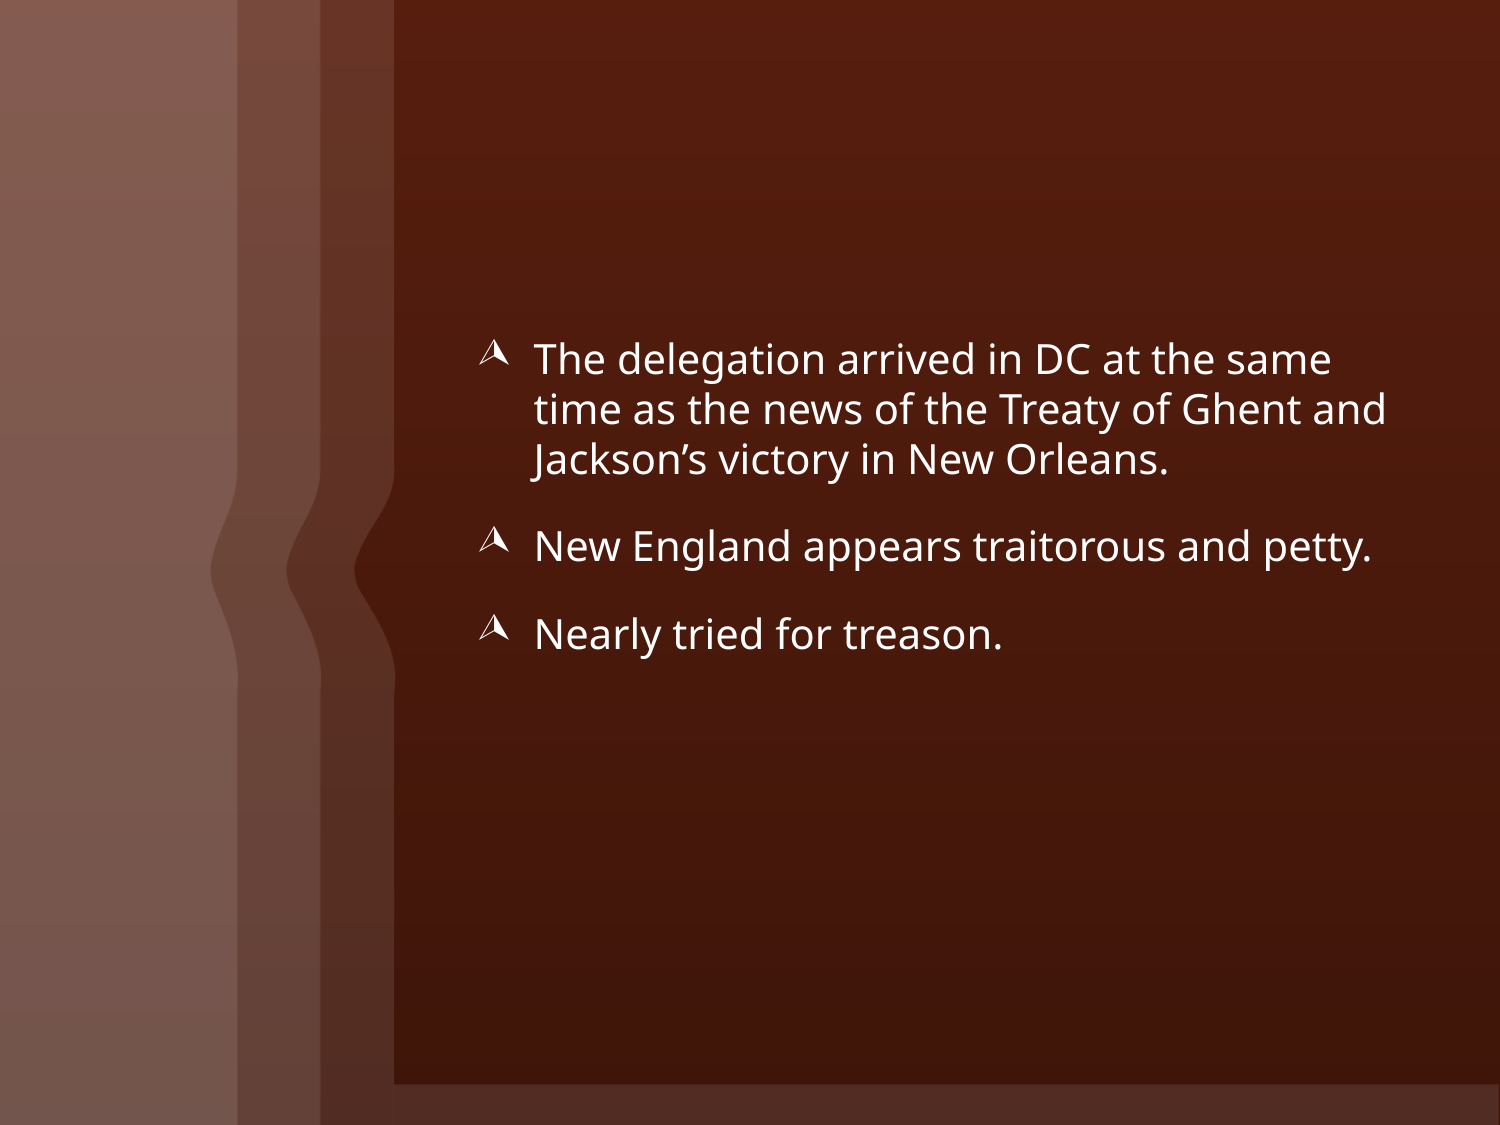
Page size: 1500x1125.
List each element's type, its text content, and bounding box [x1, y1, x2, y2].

list The delegation arrived in DC at the same time as the news of the Treaty of Ghent and Jackson’s victory in New Orleans. New England appears traitorous and petty. Nearly tried for treason. [462, 324, 1425, 1000]
picture [0, 0, 1500, 1125]
